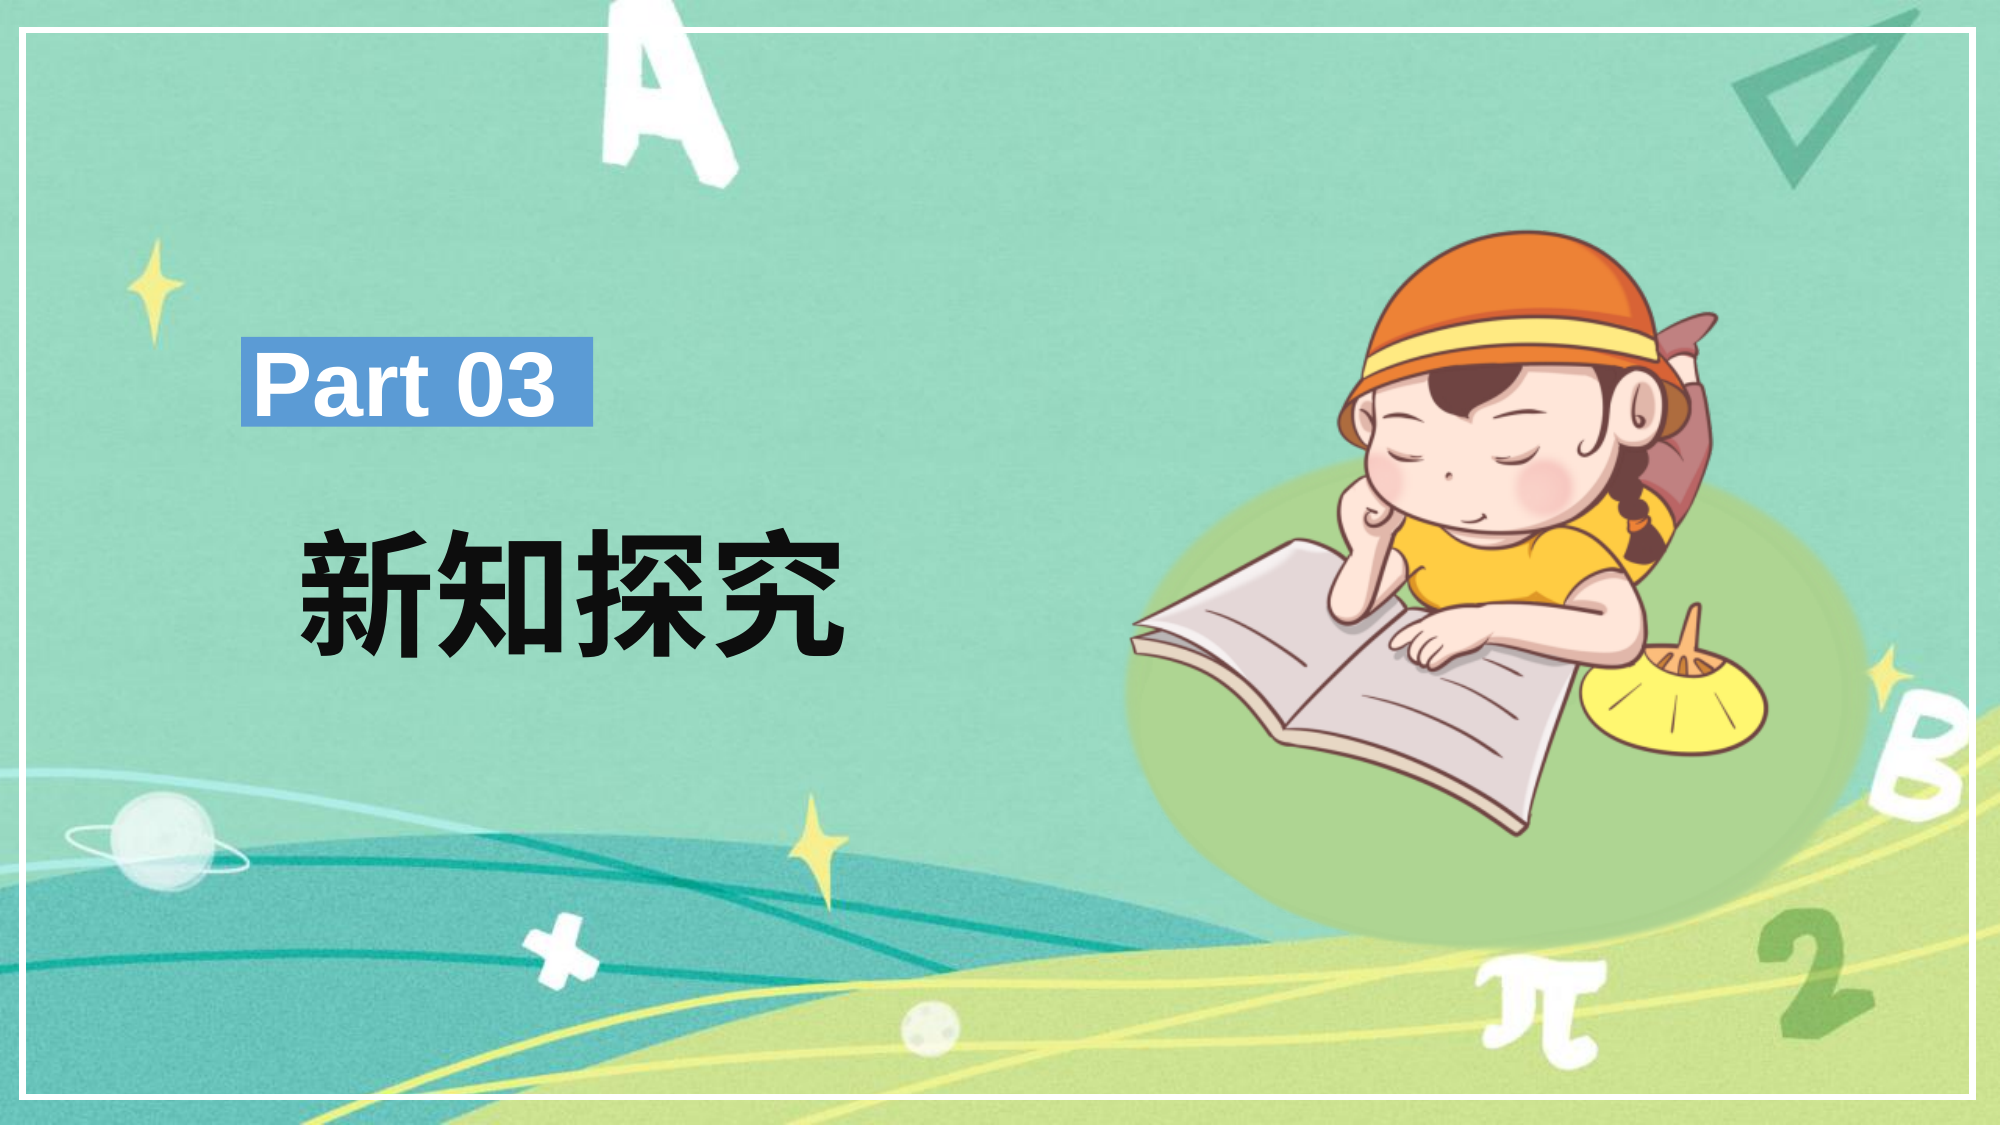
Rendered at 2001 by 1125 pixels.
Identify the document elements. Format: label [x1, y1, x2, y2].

picture [0, 0, 2000, 1125]
text_box [236, 317, 612, 444]
